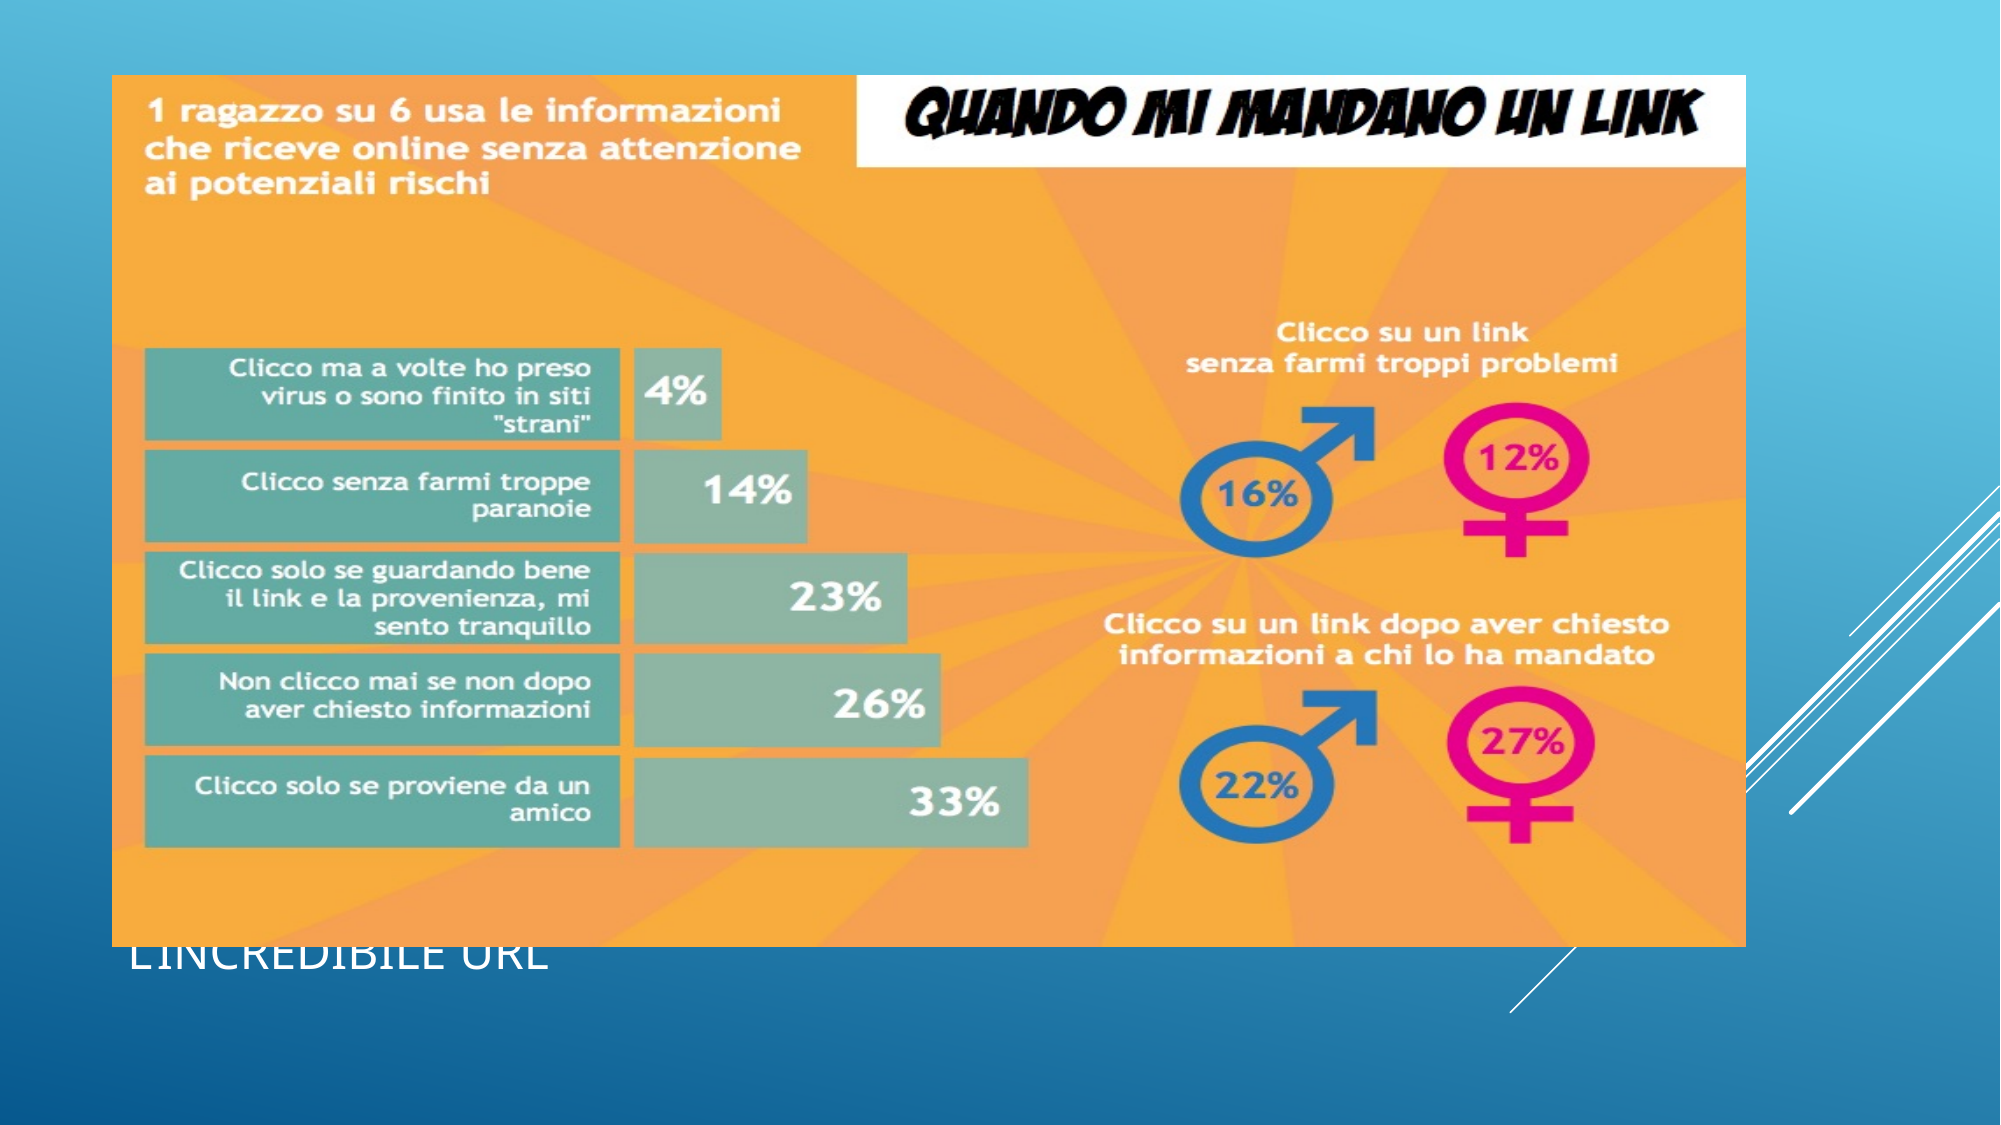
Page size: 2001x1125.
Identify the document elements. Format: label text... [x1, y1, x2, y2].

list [111, 75, 1746, 947]
title l’incredibile url [112, 947, 1513, 988]
